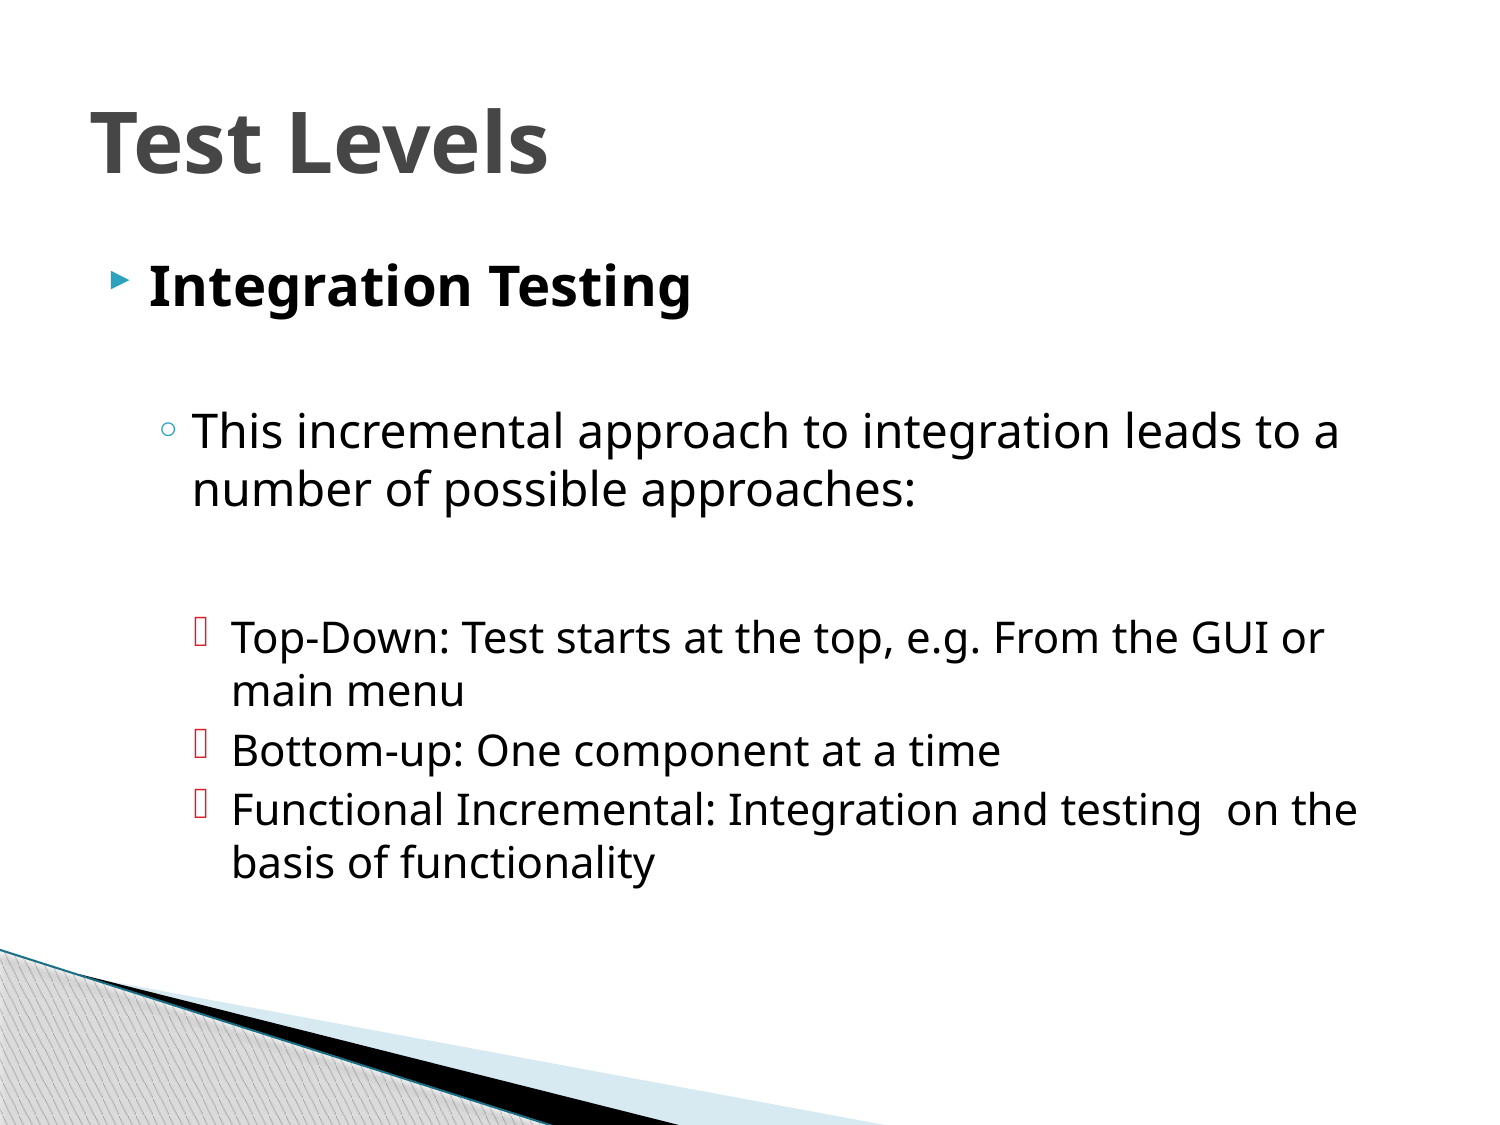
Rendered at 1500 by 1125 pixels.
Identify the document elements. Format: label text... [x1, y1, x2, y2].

title Test Levels [75, 45, 1425, 233]
list Integration Testing This incremental approach to integration leads to a number of possible approaches: Top-Down: Test starts at the top, e.g. From the GUI or main menu Bottom-up: One component at a time Functional Incremental: Integration and testing on the basis of functionality [75, 243, 1388, 1012]
